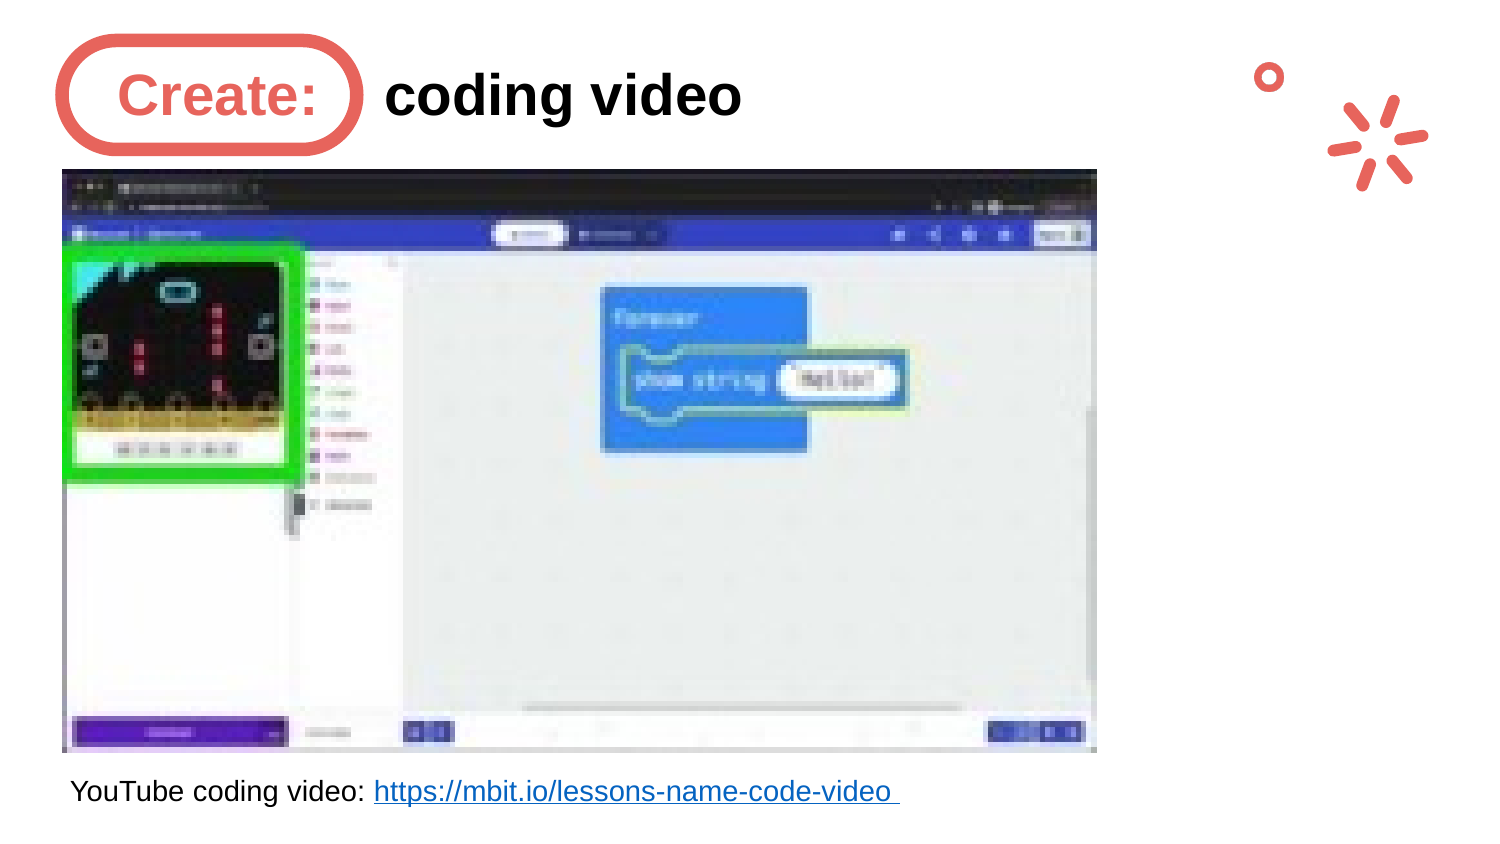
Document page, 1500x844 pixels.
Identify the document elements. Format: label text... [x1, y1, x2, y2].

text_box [61, 168, 1098, 754]
text_box YouTube coding video: https://mbit.io/lessons-name-code-video [55, 764, 1098, 815]
title Create: coding video [110, 34, 751, 159]
picture [1254, 62, 1284, 92]
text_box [1328, 93, 1428, 194]
text_box [60, 39, 358, 151]
